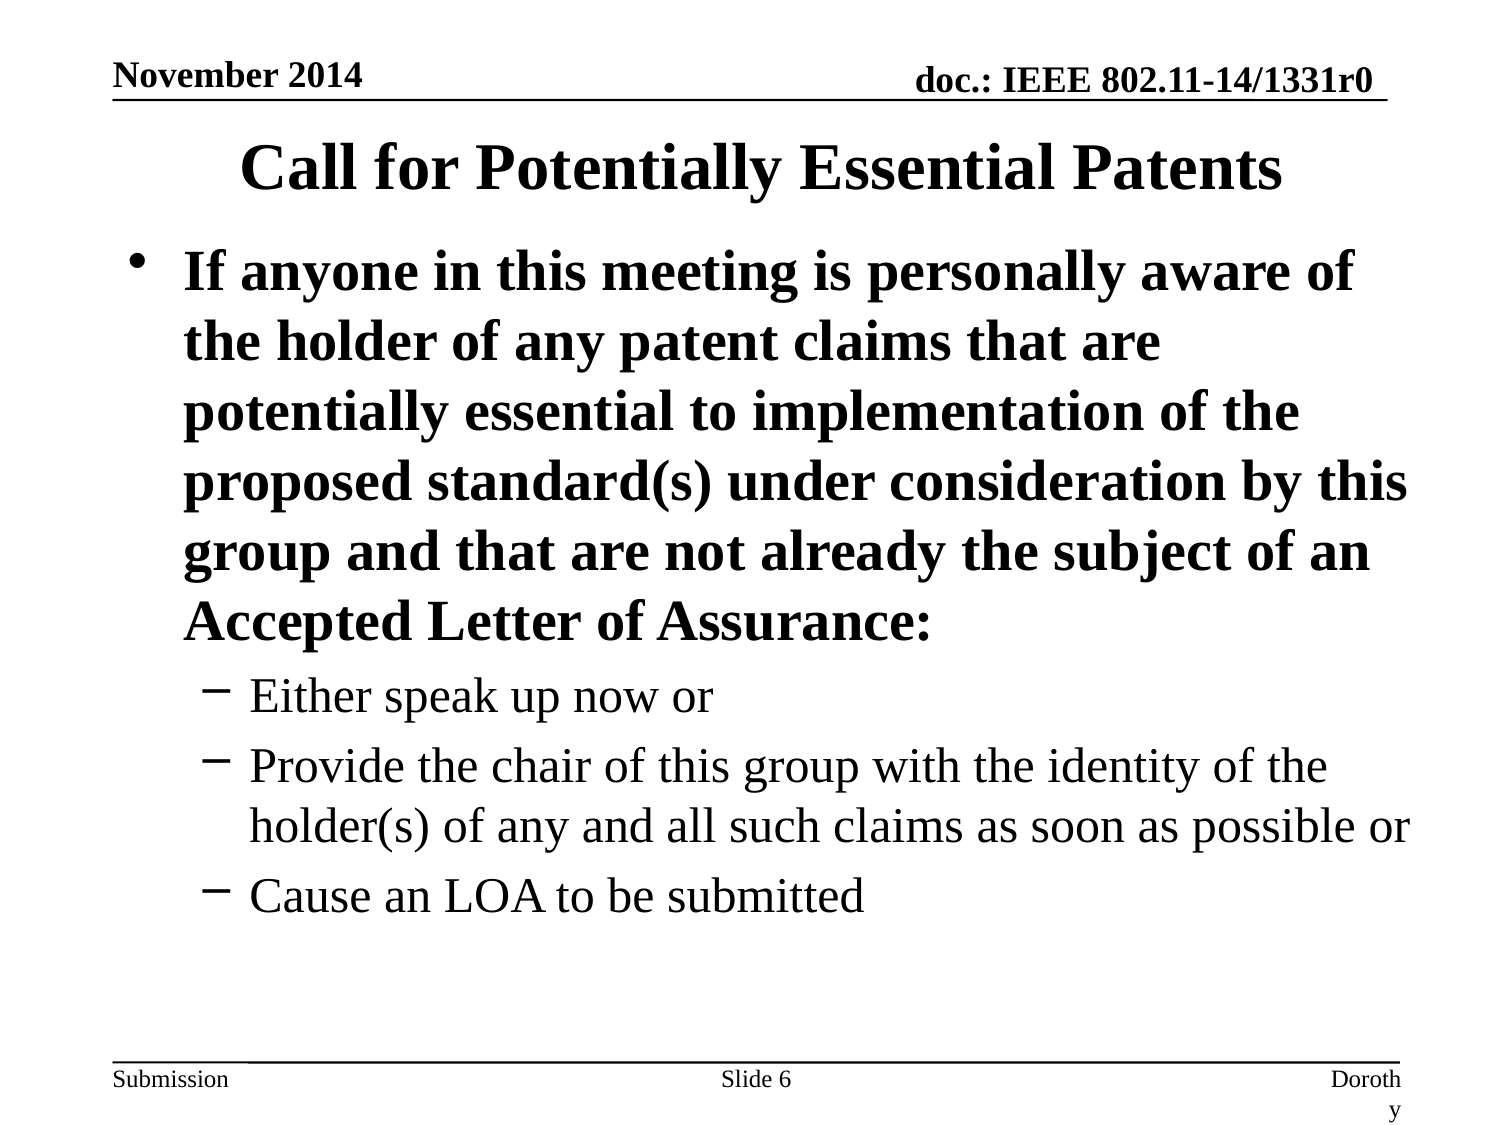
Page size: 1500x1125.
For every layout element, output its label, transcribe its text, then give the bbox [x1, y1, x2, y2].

title Call for Potentially Essential Patents [49, 112, 1476, 213]
slide_number Slide 6 [712, 1061, 800, 1093]
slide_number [112, 49, 388, 96]
footer Dorothy Stanley (Aruba Networks) [1324, 1061, 1402, 1093]
list If anyone in this meeting is personally aware of the holder of any patent claims that are potentially essential to implementation of the proposed standard(s) under consideration by this group and that are not already the subject of an Accepted Letter of Assurance: Either speak up now or Provide the chair of this group with the identity of the holder(s) of any and all such claims as soon as possible or Cause an LOA to be submitted [112, 224, 1438, 1001]
